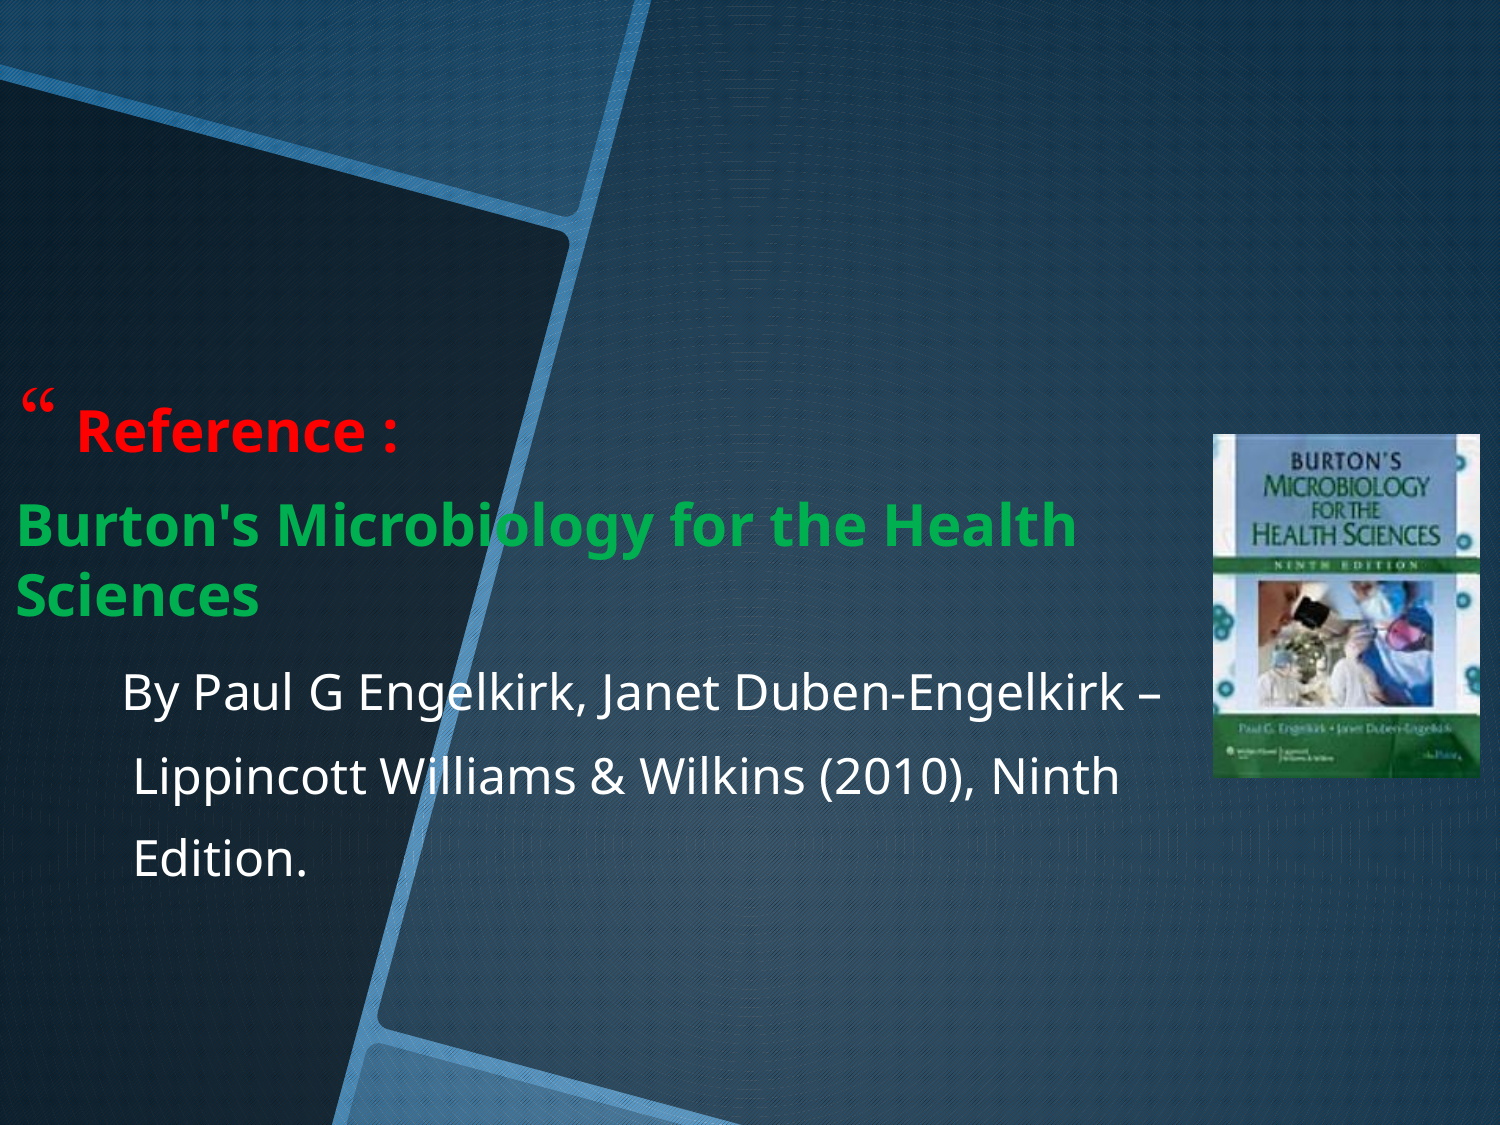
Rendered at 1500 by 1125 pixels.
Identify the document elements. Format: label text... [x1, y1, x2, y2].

picture [1213, 433, 1481, 779]
list Reference : Burton's Microbiology for the Health Sciences By Paul G Engelkirk, Janet Duben-Engelkirk – Lippincott Williams & Wilkins (2010), Ninth Edition. [0, 249, 1214, 1125]
